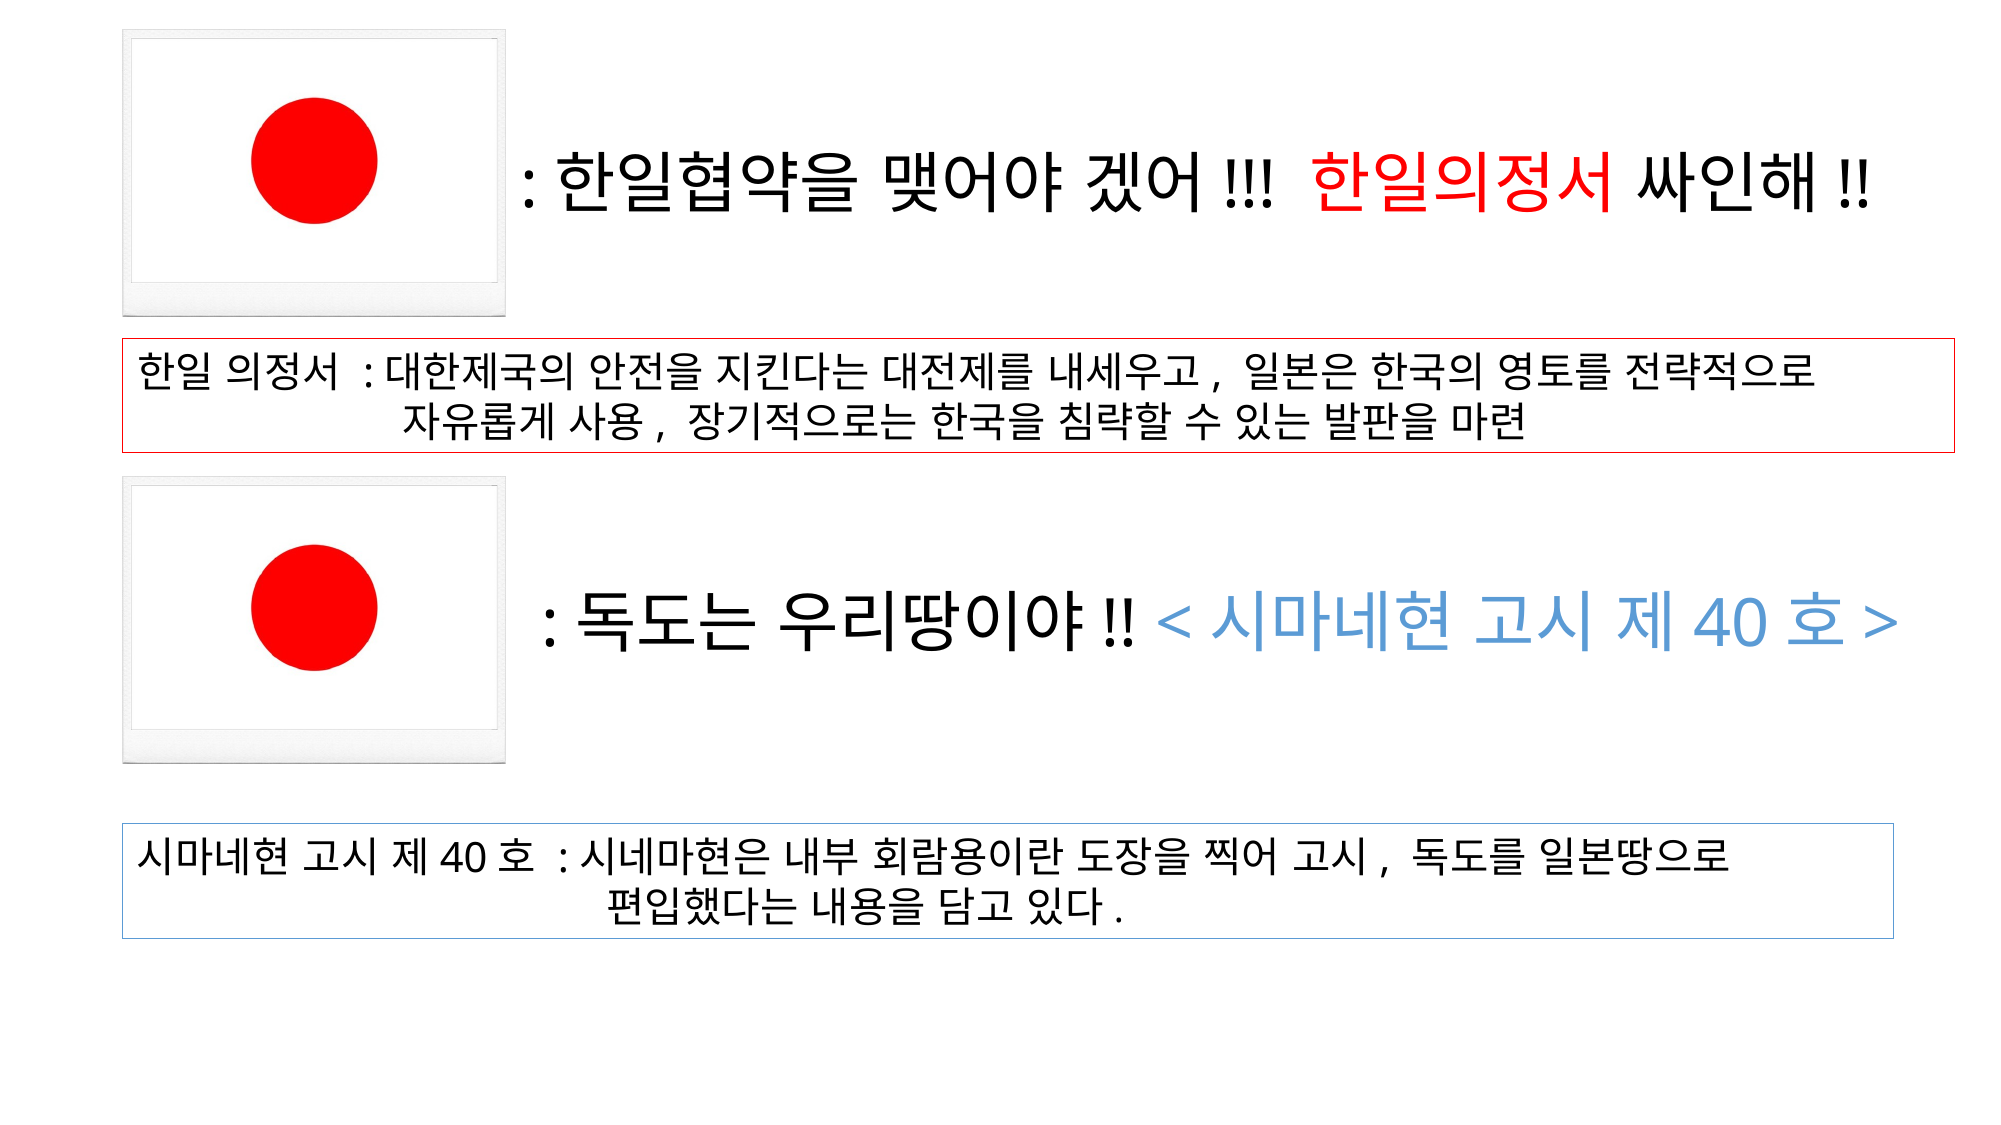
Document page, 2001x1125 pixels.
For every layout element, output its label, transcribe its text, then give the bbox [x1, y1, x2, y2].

text_box 한일 의정서 :대한제국의 안전을 지킨다는 대전제를 내세우고, 일본은 한국의 영토를 전략적으로 자유롭게 사용, 장기적으로는 한국을 침략할 수 있는 발판을 마련 [122, 338, 1955, 453]
text_box 시마네현 고시 제40호 :시네마현은 내부 회람용이란 도장을 찍어 고시, 독도를 일본땅으로 편입했다는 내용을 담고 있다. [122, 823, 1894, 939]
text_box :한일협약을 맺어야 겠어!!! 한일의정서 싸인해!! [506, 133, 1934, 229]
picture [121, 476, 506, 764]
picture [122, 29, 506, 317]
text_box :독도는 우리땅이야!! <시마네현 고시 제40호> [526, 572, 1955, 667]
